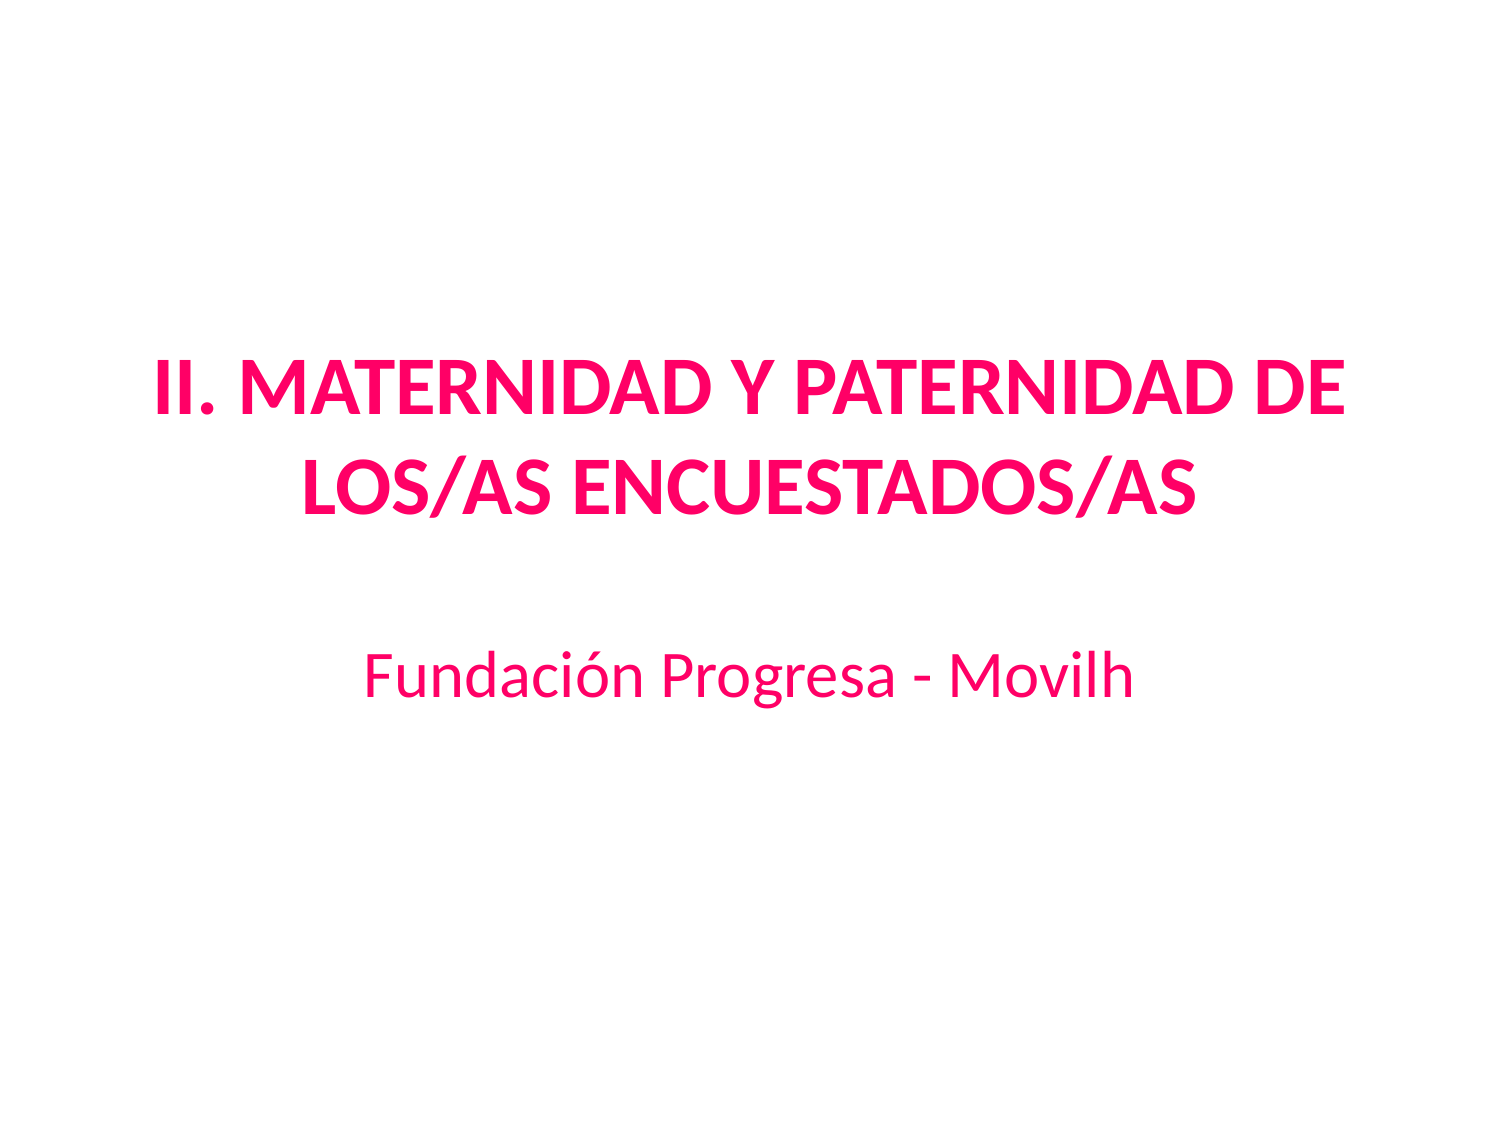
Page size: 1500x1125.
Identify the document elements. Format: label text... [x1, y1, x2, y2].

text_box II. MATERNIDAD Y PATERNIDAD DE LOS/AS ENCUESTADOS/AS Fundación Progresa - Movilh [88, 314, 1412, 728]
